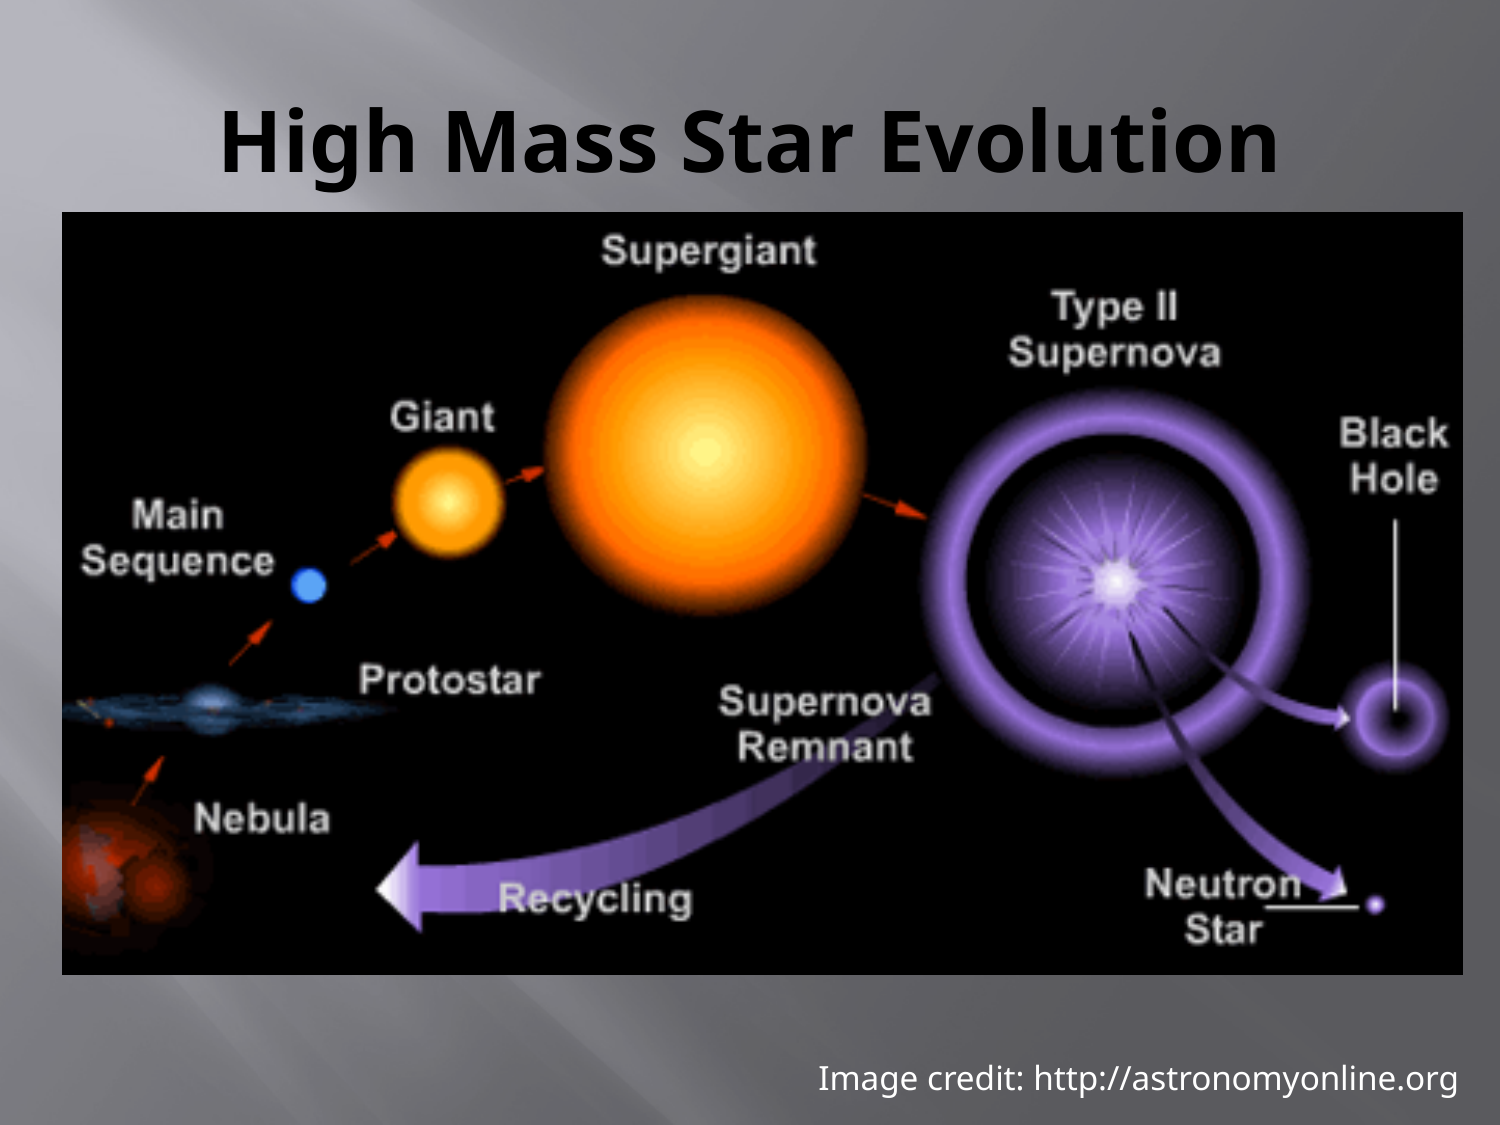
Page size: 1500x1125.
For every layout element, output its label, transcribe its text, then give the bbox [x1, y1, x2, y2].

title High Mass Star Evolution [75, 45, 1425, 212]
picture [62, 212, 1463, 975]
text_box Image credit: http://astronomyonline.org [24, 1049, 1475, 1105]
